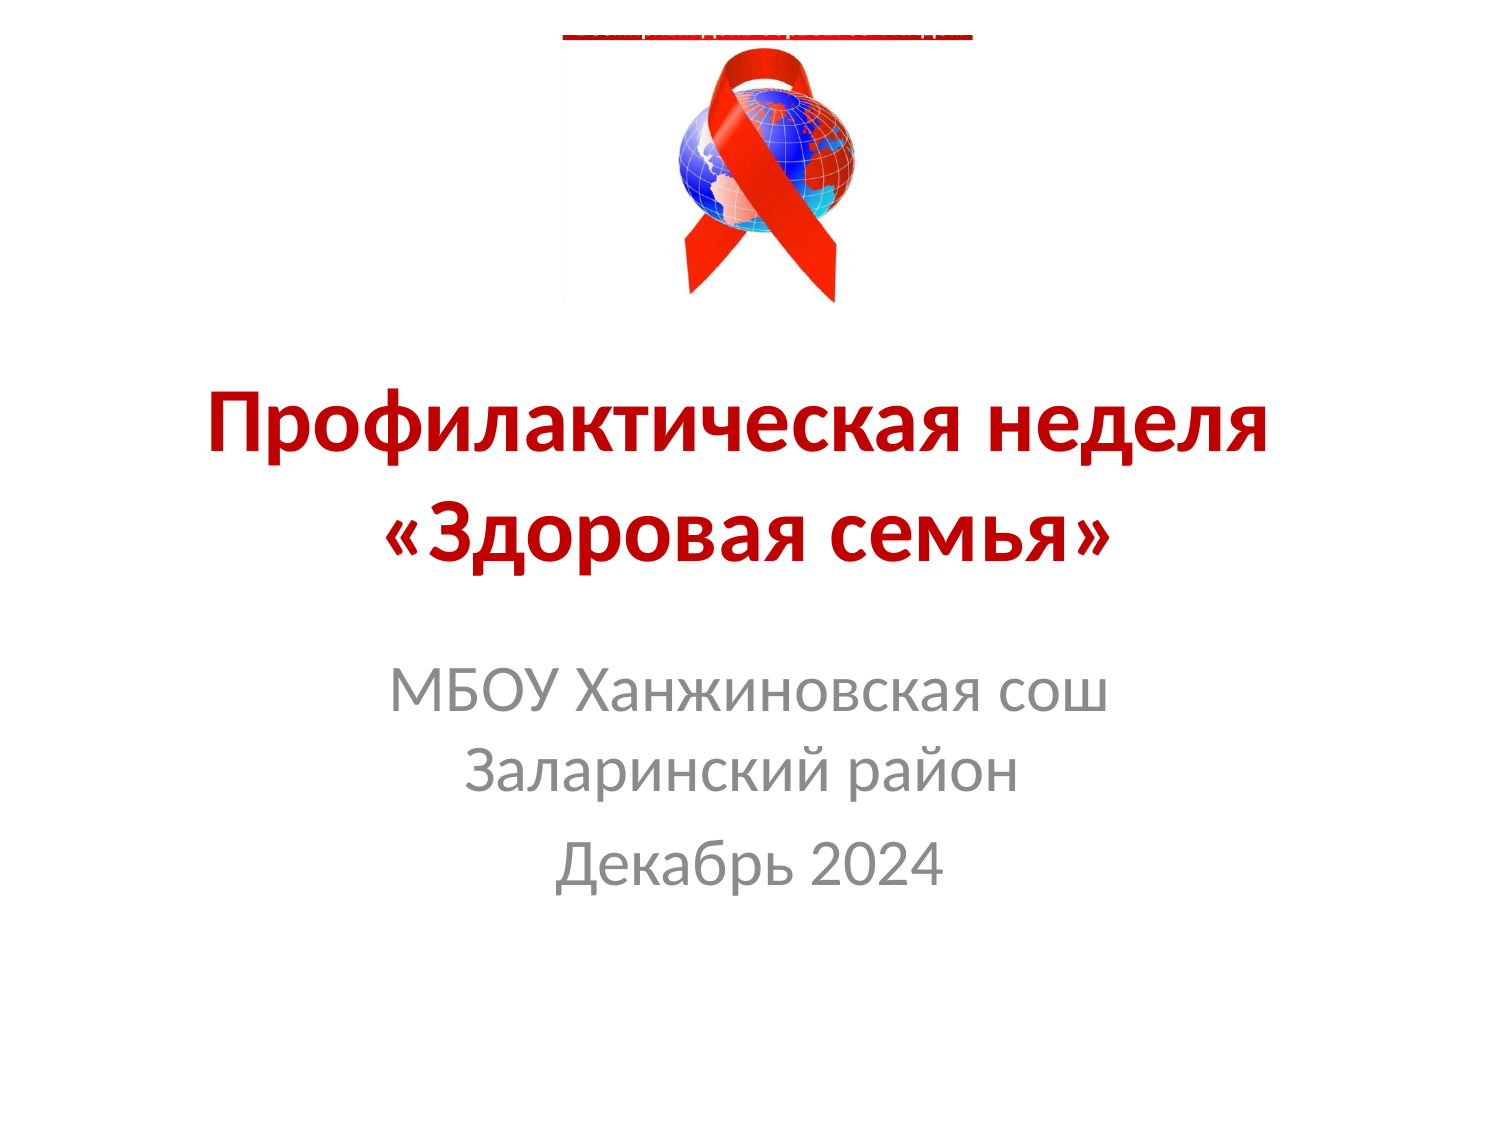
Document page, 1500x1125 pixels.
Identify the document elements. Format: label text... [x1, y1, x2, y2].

subtitle МБОУ Ханжиновская сош Заларинский район Декабрь 2024 [225, 637, 1275, 925]
title Профилактическая неделя «Здоровая семья» [112, 349, 1388, 591]
picture [562, 34, 973, 304]
